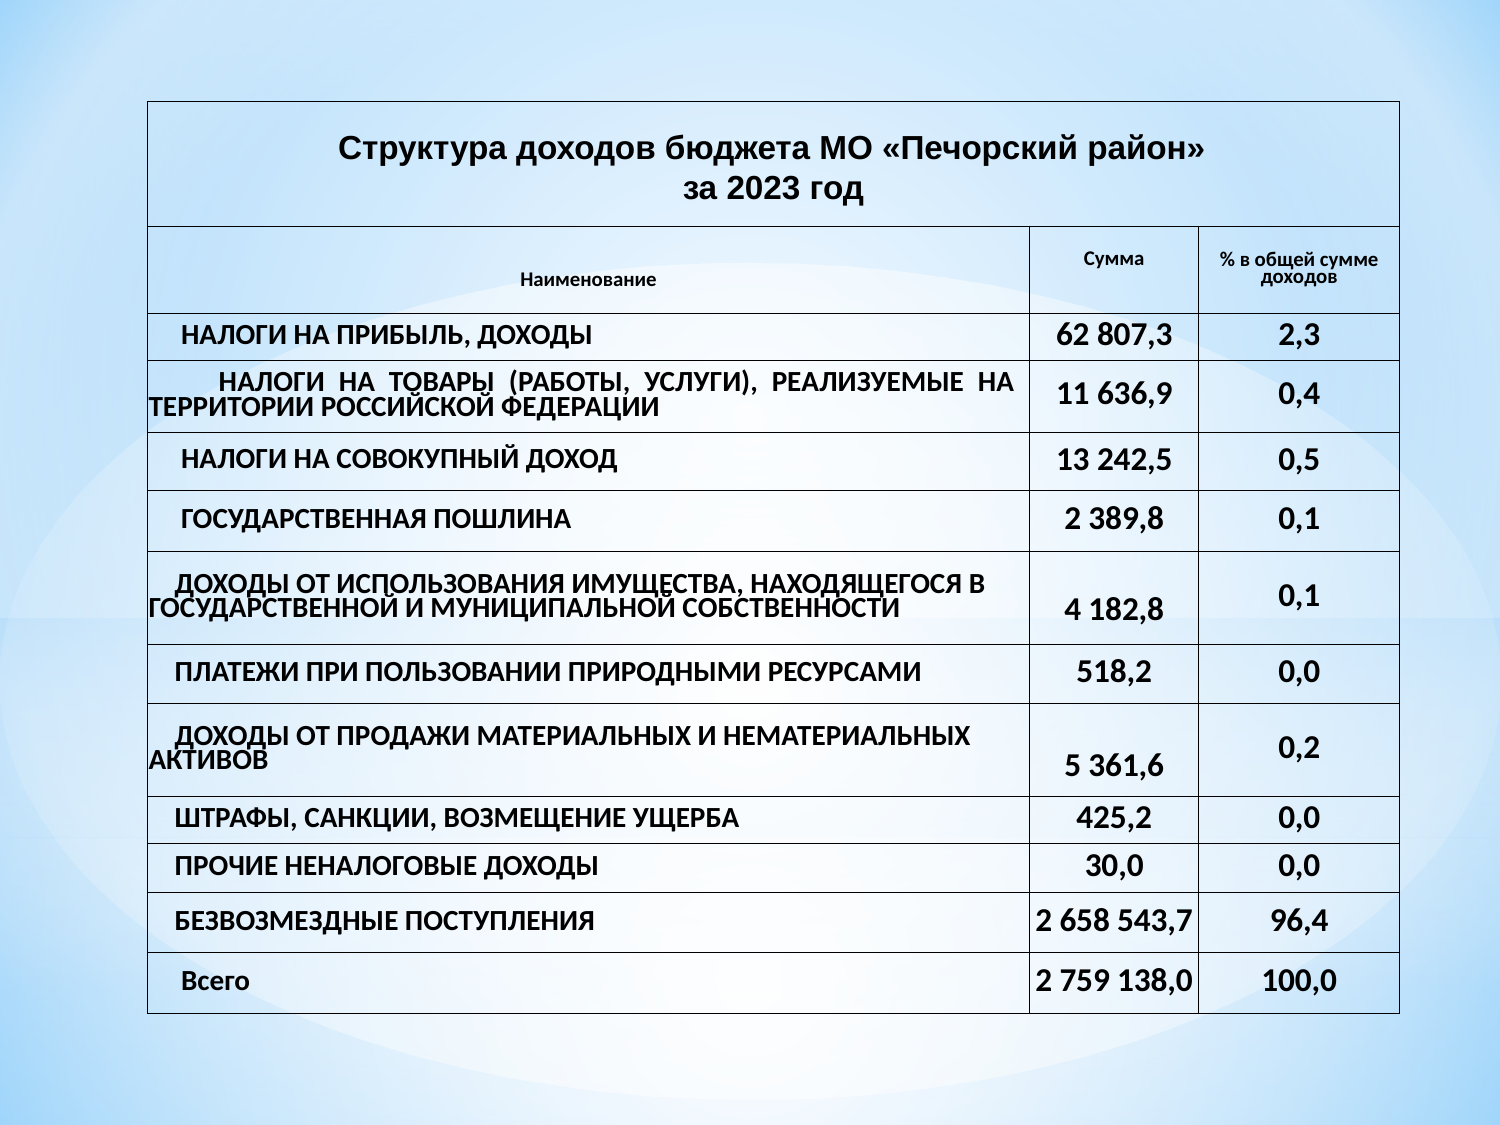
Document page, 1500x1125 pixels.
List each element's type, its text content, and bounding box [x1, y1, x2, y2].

table_cell БЕЗВОЗМЕЗДНЫЕ ПОСТУПЛЕНИЯ [148, 893, 1029, 952]
table_cell Сумма [1030, 227, 1198, 313]
table_cell ДОХОДЫ ОТ ПРОДАЖИ МАТЕРИАЛЬНЫХ И НЕМАТЕРИАЛЬНЫХ АКТИВОВ [148, 704, 1029, 796]
table_cell 5 361,6 [1030, 704, 1198, 796]
table_cell 62 807,3 [1030, 314, 1198, 360]
table_cell 2 389,8 [1030, 491, 1198, 551]
table_cell 0,1 [1199, 552, 1399, 644]
table_cell 100,0 [1199, 953, 1399, 1013]
table_cell ШТРАФЫ, САНКЦИИ, ВОЗМЕЩЕНИЕ УЩЕРБА [148, 797, 1029, 843]
table_cell 425,2 [1030, 797, 1198, 843]
table_cell ПРОЧИЕ НЕНАЛОГОВЫЕ ДОХОДЫ [148, 844, 1029, 892]
table_cell 0,1 [1199, 491, 1399, 551]
table_cell ПЛАТЕЖИ ПРИ ПОЛЬЗОВАНИИ ПРИРОДНЫМИ РЕСУРСАМИ [148, 645, 1029, 703]
table_cell 13 242,5 [1030, 433, 1198, 490]
table_cell 0,4 [1199, 361, 1399, 432]
table_cell 2,3 [1199, 314, 1399, 360]
table_cell 4 182,8 [1030, 552, 1198, 644]
table_cell 11 636,9 [1030, 361, 1198, 432]
table_cell 0,2 [1199, 704, 1399, 796]
table_cell НАЛОГИ НА СОВОКУПНЫЙ ДОХОД [148, 433, 1029, 490]
table_cell НАЛОГИ НА ТОВАРЫ (РАБОТЫ, УСЛУГИ), РЕАЛИЗУЕМЫЕ НА ТЕРРИТОРИИ РОССИЙСКОЙ ФЕДЕРАЦИИ [148, 361, 1029, 432]
table_header Структура доходов бюджета МО «Печорский район» за 2023 год [148, 102, 1399, 226]
table_cell 518,2 [1030, 645, 1198, 703]
table_cell 30,0 [1030, 844, 1198, 892]
table_cell 2 658 543,7 [1030, 893, 1198, 952]
table_cell ДОХОДЫ ОТ ИСПОЛЬЗОВАНИЯ ИМУЩЕСТВА, НАХОДЯЩЕГОСЯ В ГОСУДАРСТВЕННОЙ И МУНИЦИПАЛЬНОЙ СОБСТВЕННОСТИ [148, 552, 1029, 644]
table_cell % в общей сумме доходов [1199, 227, 1399, 313]
table_cell НАЛОГИ НА ПРИБЫЛЬ, ДОХОДЫ [148, 314, 1029, 360]
table_cell 0,0 [1199, 645, 1399, 703]
table_cell 2 759 138,0 [1030, 953, 1198, 1013]
table_cell ГОСУДАРСТВЕННАЯ ПОШЛИНА [148, 491, 1029, 551]
table_cell Всего [148, 953, 1029, 1013]
table_cell Наименование [148, 227, 1029, 313]
table_cell 96,4 [1199, 893, 1399, 952]
table_cell 0,5 [1199, 433, 1399, 490]
table_cell 0,0 [1199, 844, 1399, 892]
table_cell 0,0 [1199, 797, 1399, 843]
